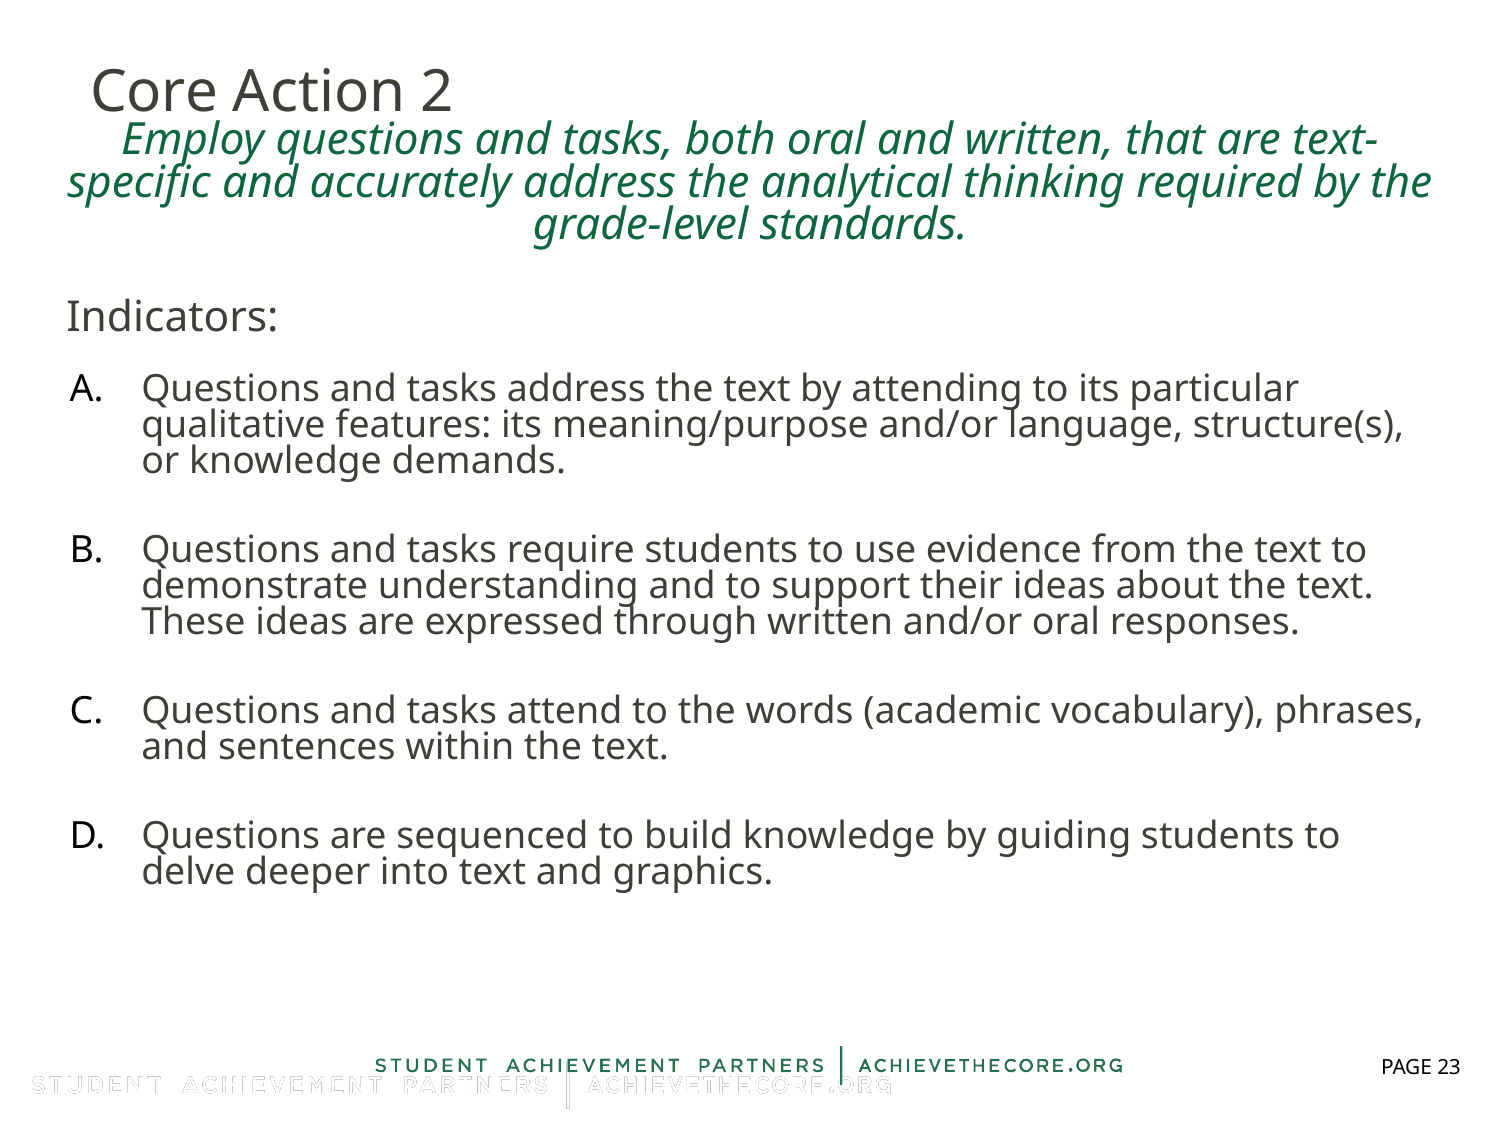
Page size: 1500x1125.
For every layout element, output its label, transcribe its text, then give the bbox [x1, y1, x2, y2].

list Employ questions and tasks, both oral and written, that are text-specific and accurately address the analytical thinking required by the grade-level standards. Indicators: Questions and tasks address the text by attending to its particular qualitative features: its meaning/purpose and/or language, structure(s), or knowledge demands. Questions and tasks require students to use evidence from the text to demonstrate understanding and to support their ideas about the text. These ideas are expressed through written and/or oral responses. Questions and tasks attend to the words (academic vocabulary), phrases, and sentences within the text. Questions are sequenced to build knowledge by guiding students to delve deeper into text and graphics. [51, 113, 1450, 878]
title Core Action 2 [75, 38, 1425, 113]
picture [12, 1046, 1122, 1112]
